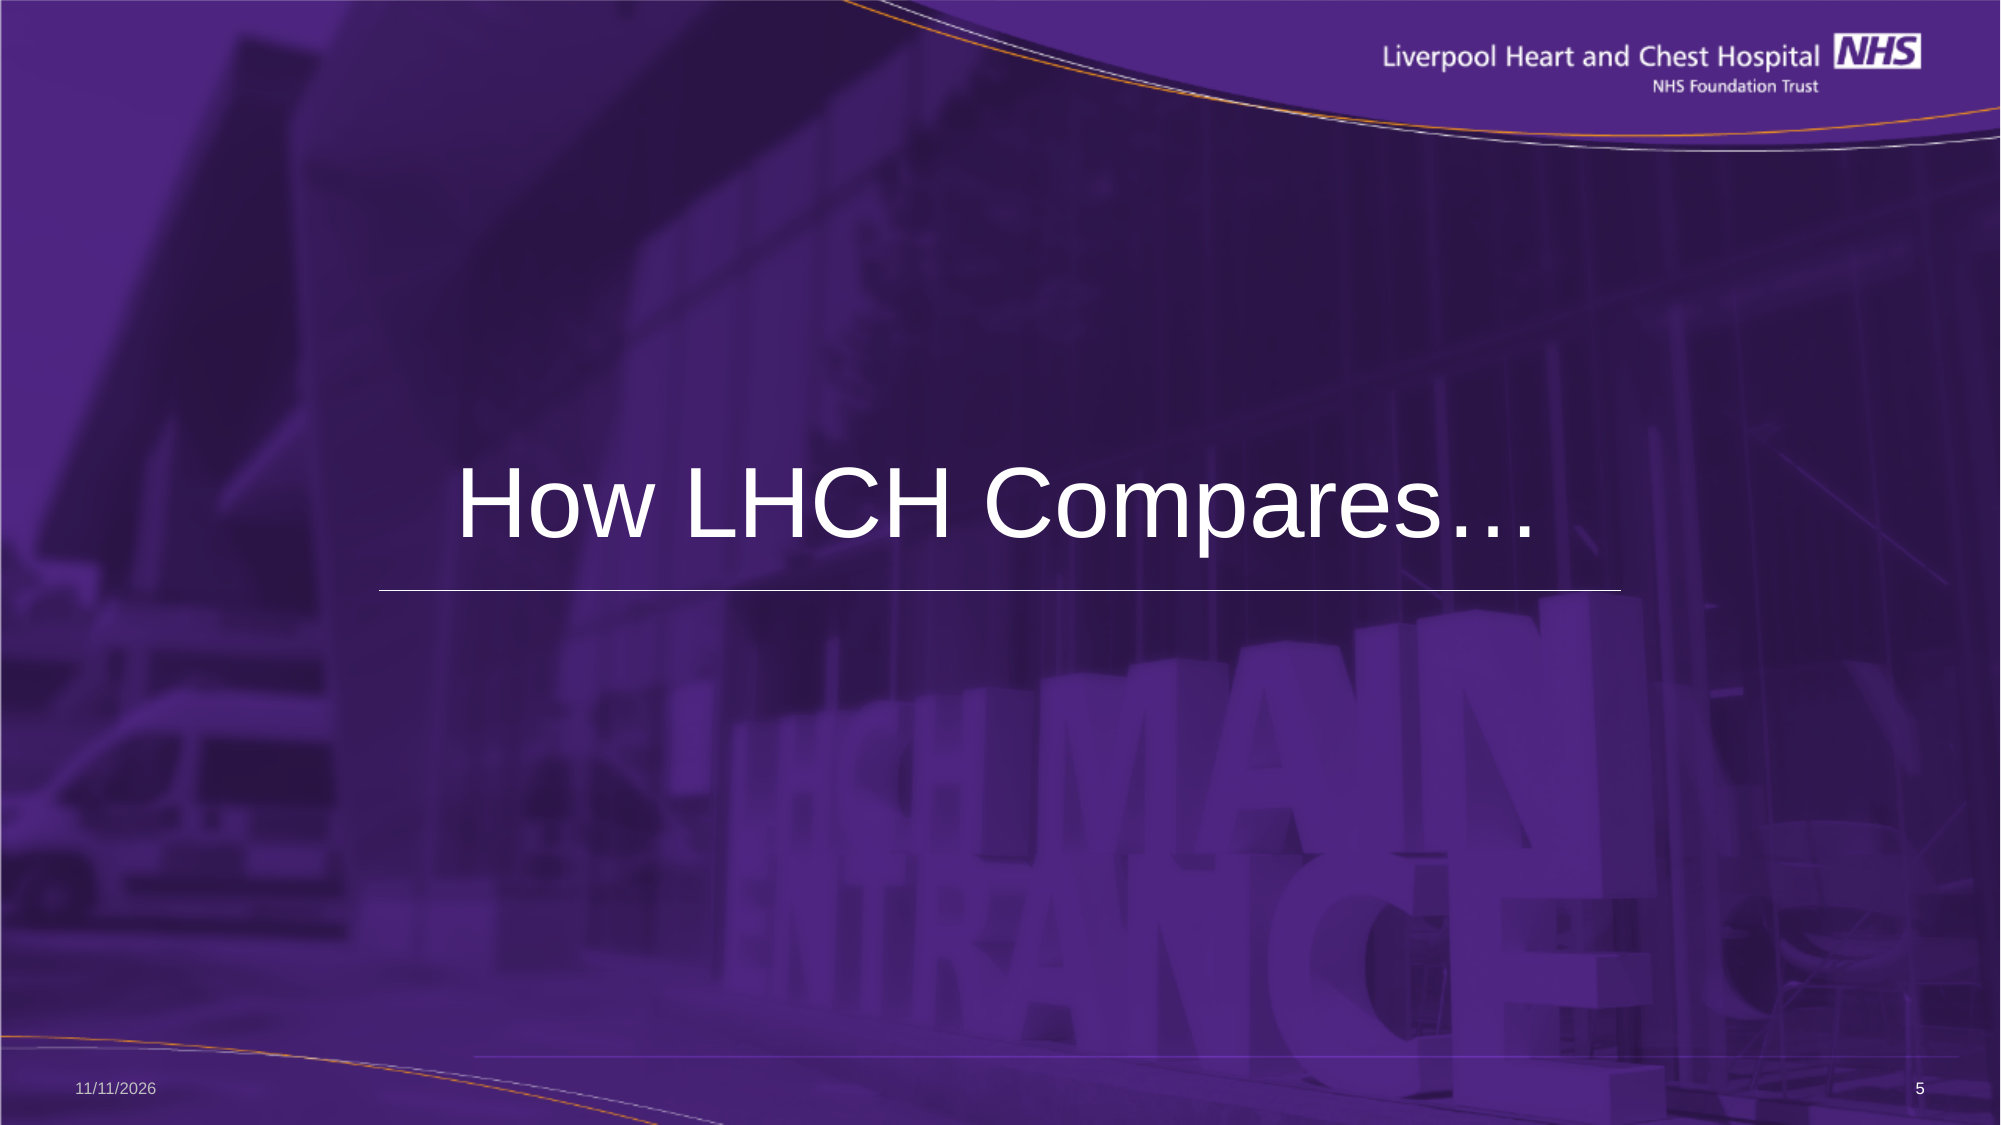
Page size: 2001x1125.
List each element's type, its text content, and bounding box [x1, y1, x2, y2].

title How LHCH Compares… [139, 518, 1861, 657]
picture [0, 0, 2001, 1125]
slide_number 5 [1489, 1058, 1940, 1118]
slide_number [60, 1058, 511, 1118]
